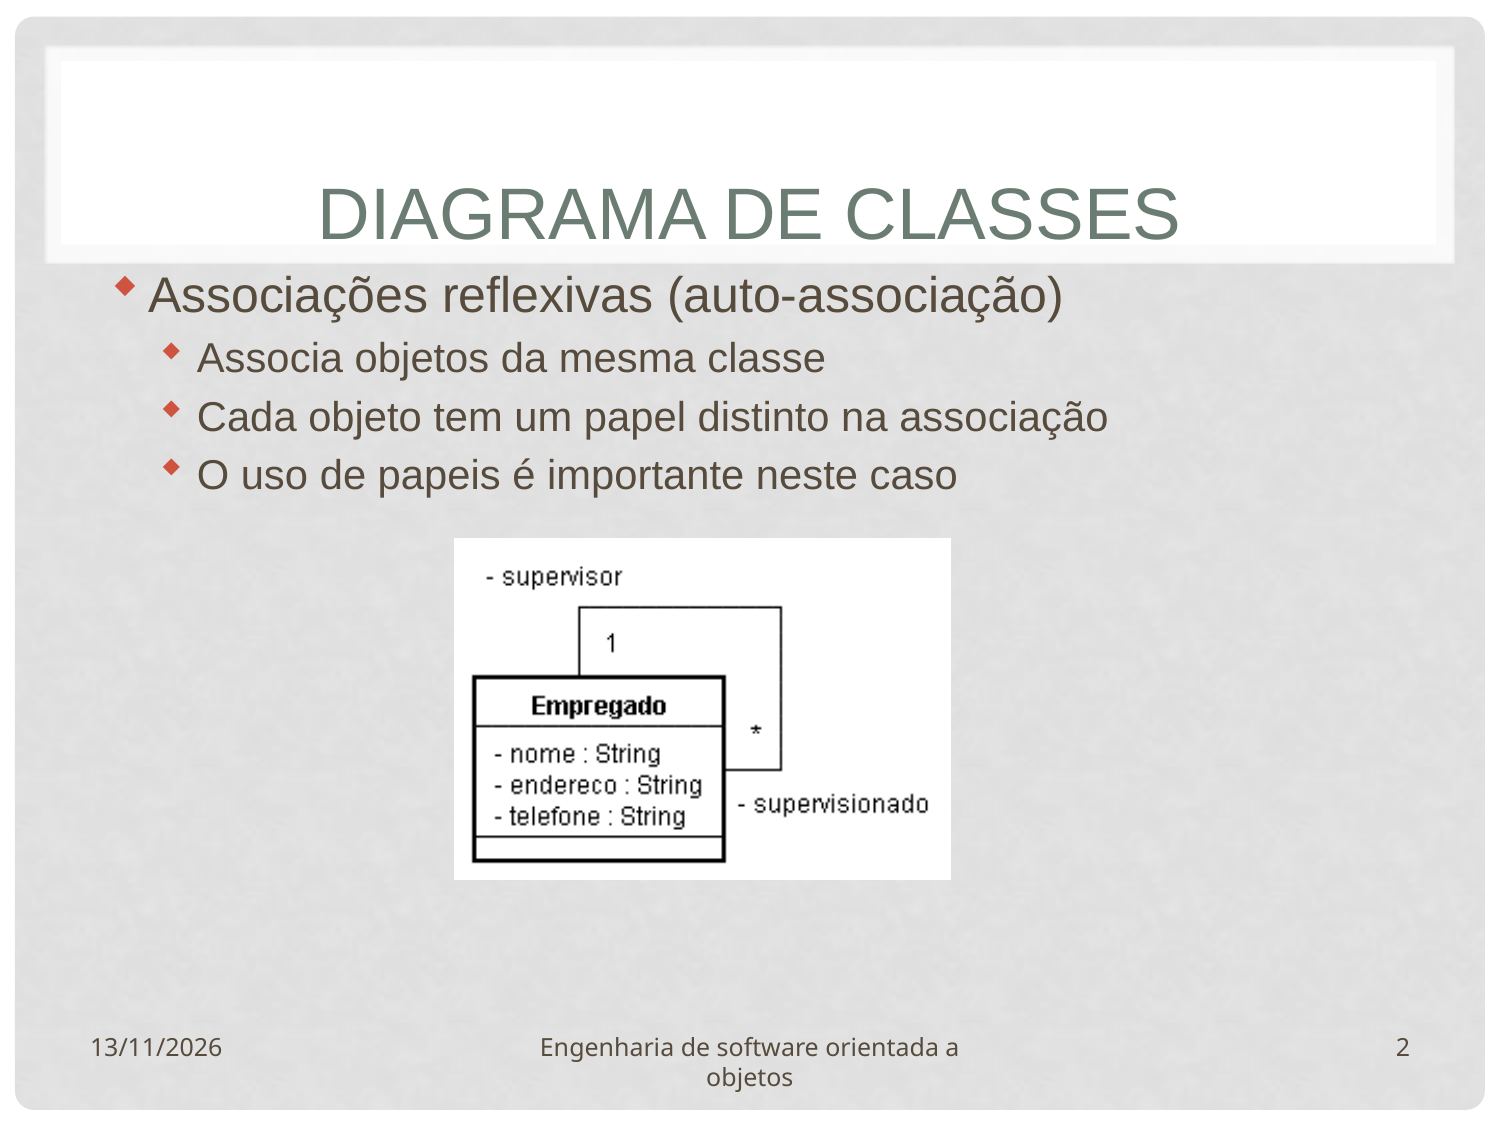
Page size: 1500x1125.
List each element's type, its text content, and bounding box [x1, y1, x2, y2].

title Diagrama de Classes [75, 117, 1425, 305]
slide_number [75, 1024, 425, 1103]
picture [454, 538, 951, 880]
list Associações reflexivas (auto-associação) Associa objetos da mesma classe Cada objeto tem um papel distinto na associação O uso de papeis é importante neste caso [76, 255, 1402, 1071]
slide_number 2 [1074, 1024, 1425, 1103]
footer Engenharia de software orientada a objetos [512, 1024, 988, 1103]
